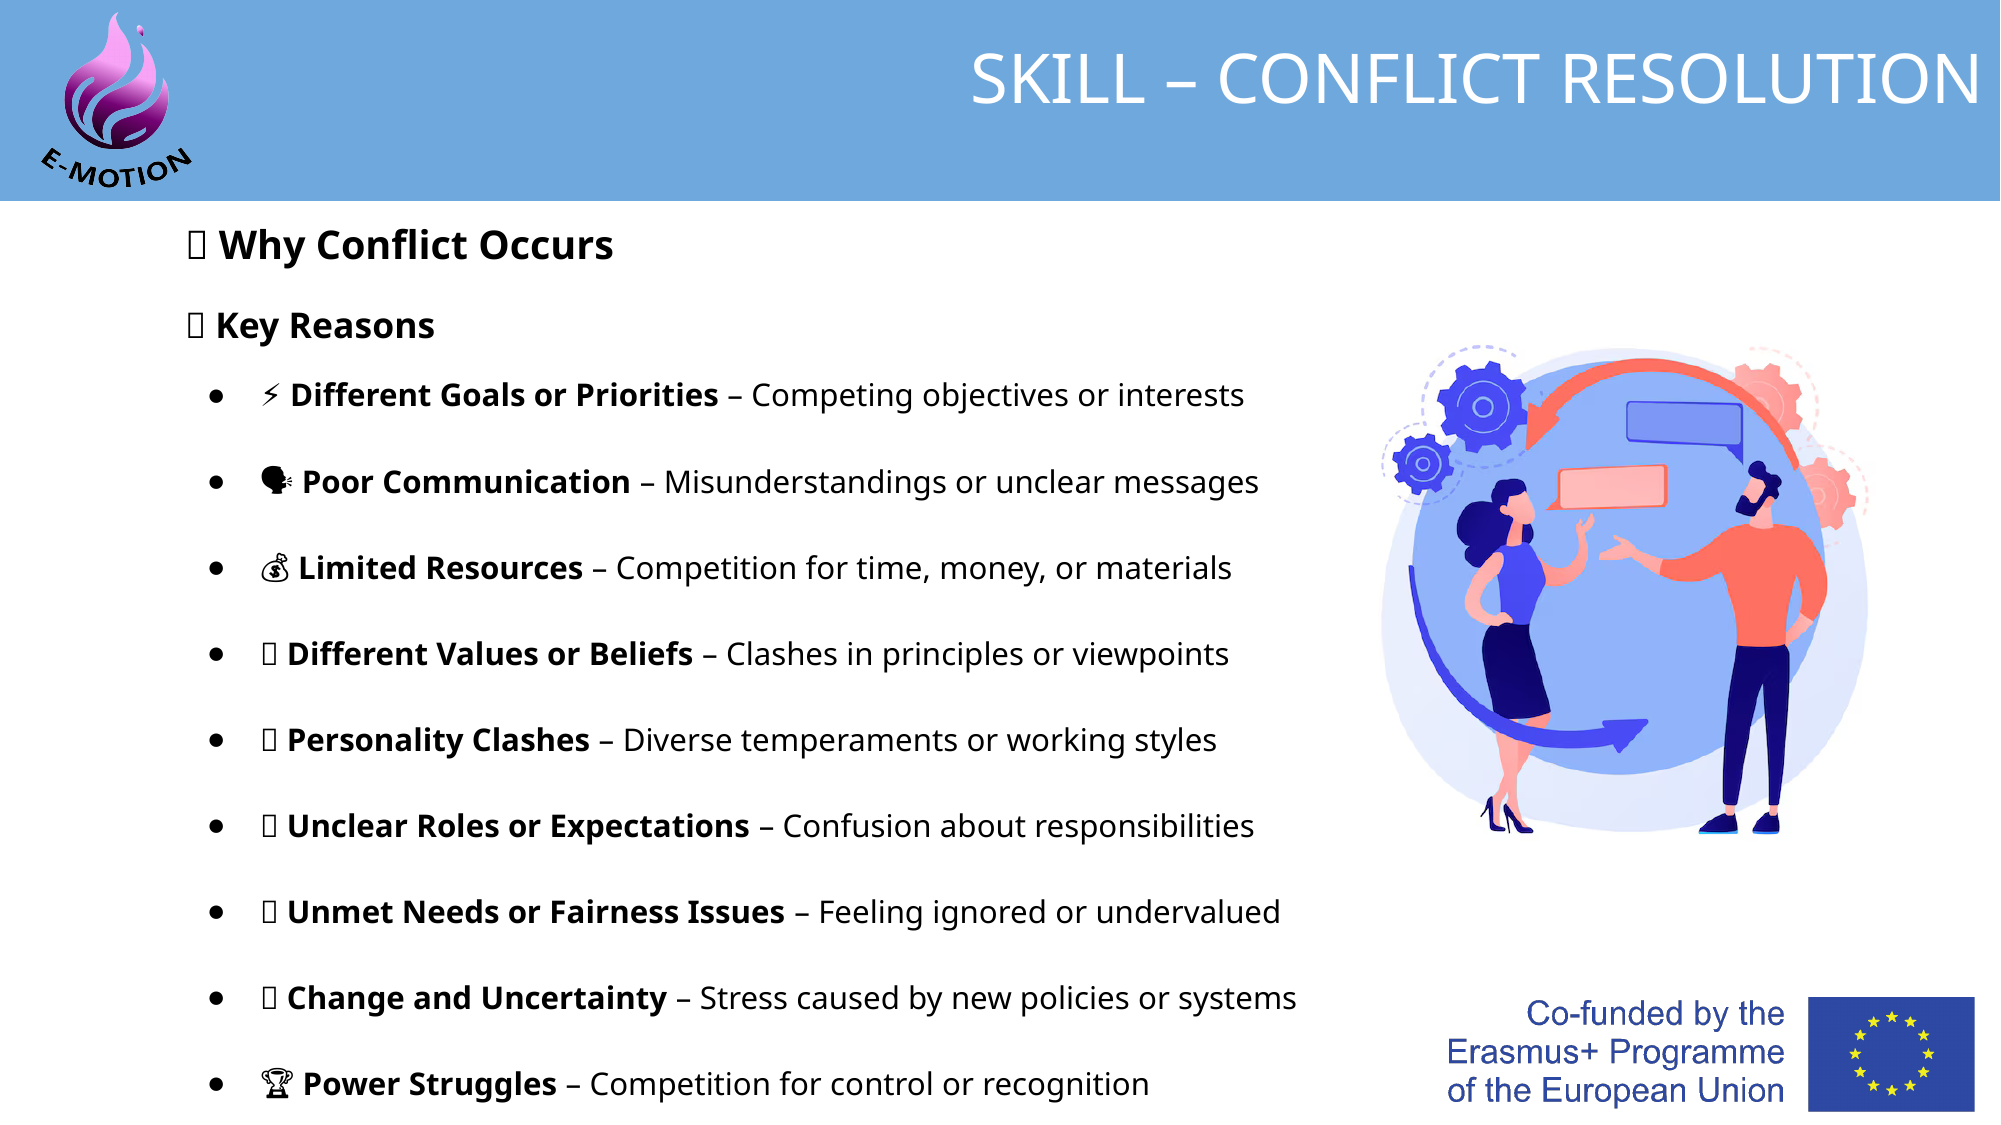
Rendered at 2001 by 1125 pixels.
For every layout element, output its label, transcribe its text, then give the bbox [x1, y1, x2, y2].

picture [0, 0, 253, 247]
text_box SKILL – CONFLICT RESOLUTION [558, 26, 2000, 302]
picture [1299, 264, 1949, 914]
picture [1396, 995, 1975, 1116]
text_box 💥 Why Conflict Occurs 🔹 Key Reasons ⚡ Different Goals or Priorities – Competing objectives or interests 🗣️ Poor Communication – Misunderstandings or unclear messages 💰 Limited Resources – Competition for time, money, or materials 💭 Different Values or Beliefs – Clashes in principles or viewpoints 👥 Personality Clashes – Diverse temperaments or working styles 🧩 Unclear Roles or Expectations – Confusion about responsibilities 💔 Unmet Needs or Fairness Issues – Feeling ignored or undervalued 🔄 Change and Uncertainty – Stress caused by new policies or systems 🏆 Power Struggles – Competition for control or recognition [169, 204, 1386, 1125]
